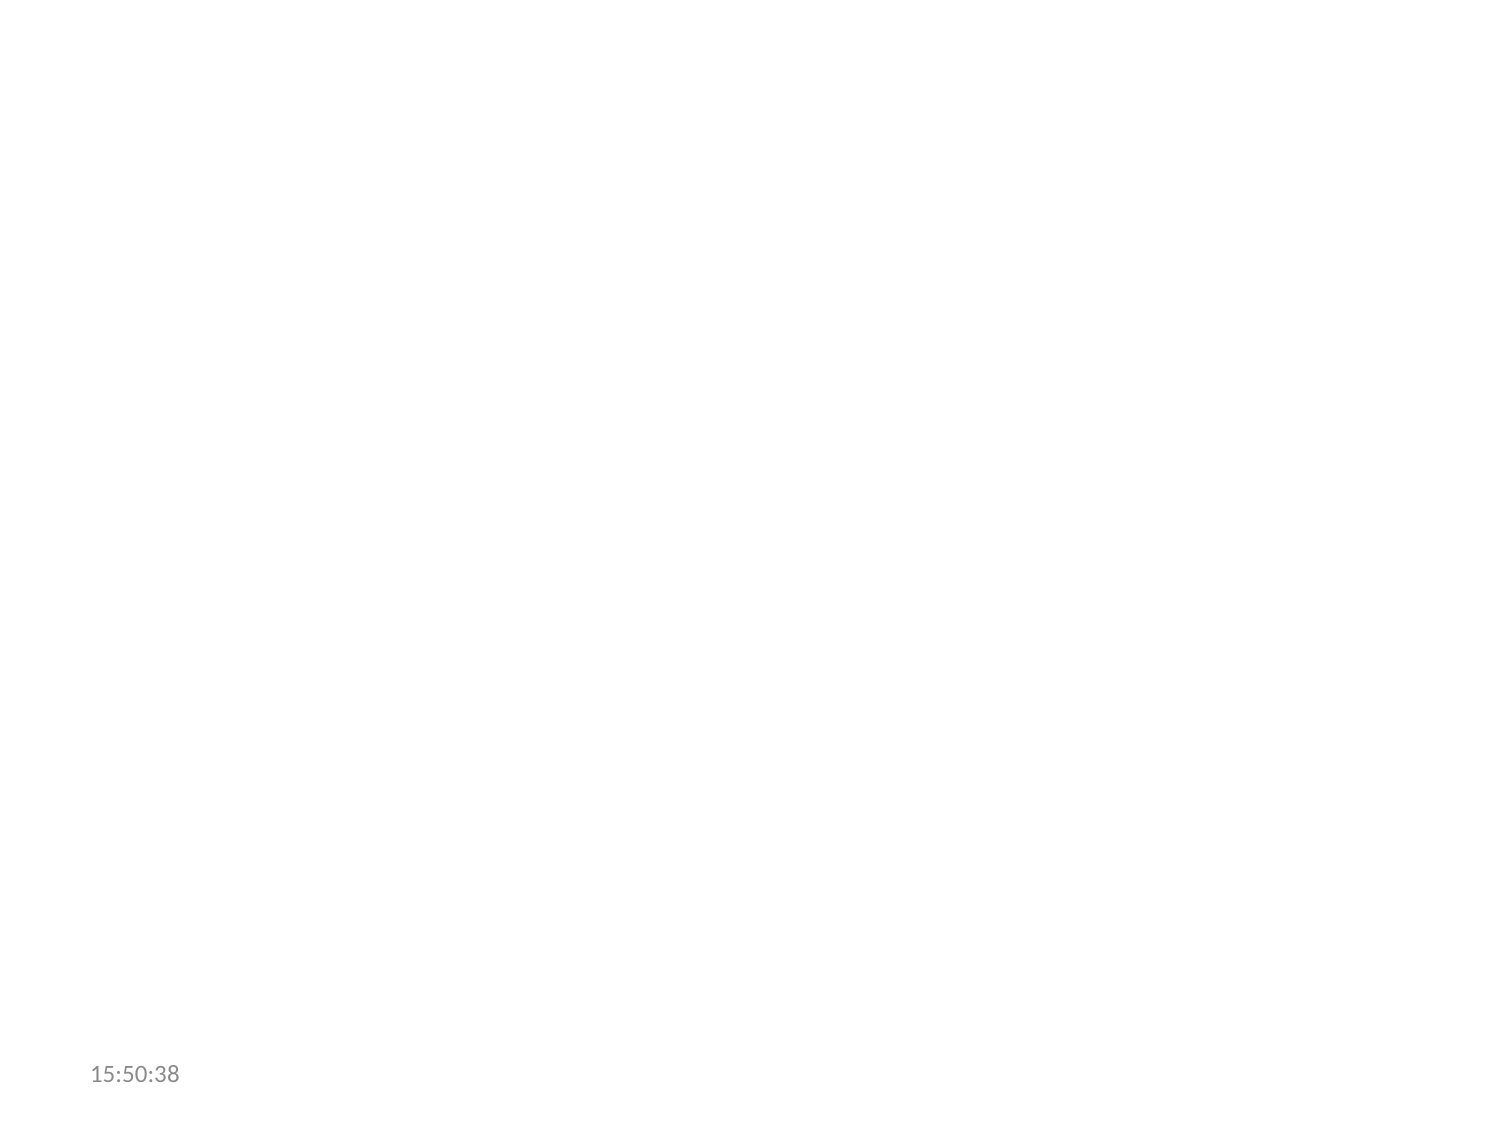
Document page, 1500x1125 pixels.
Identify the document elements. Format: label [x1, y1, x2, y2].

slide_number [75, 1042, 425, 1103]
